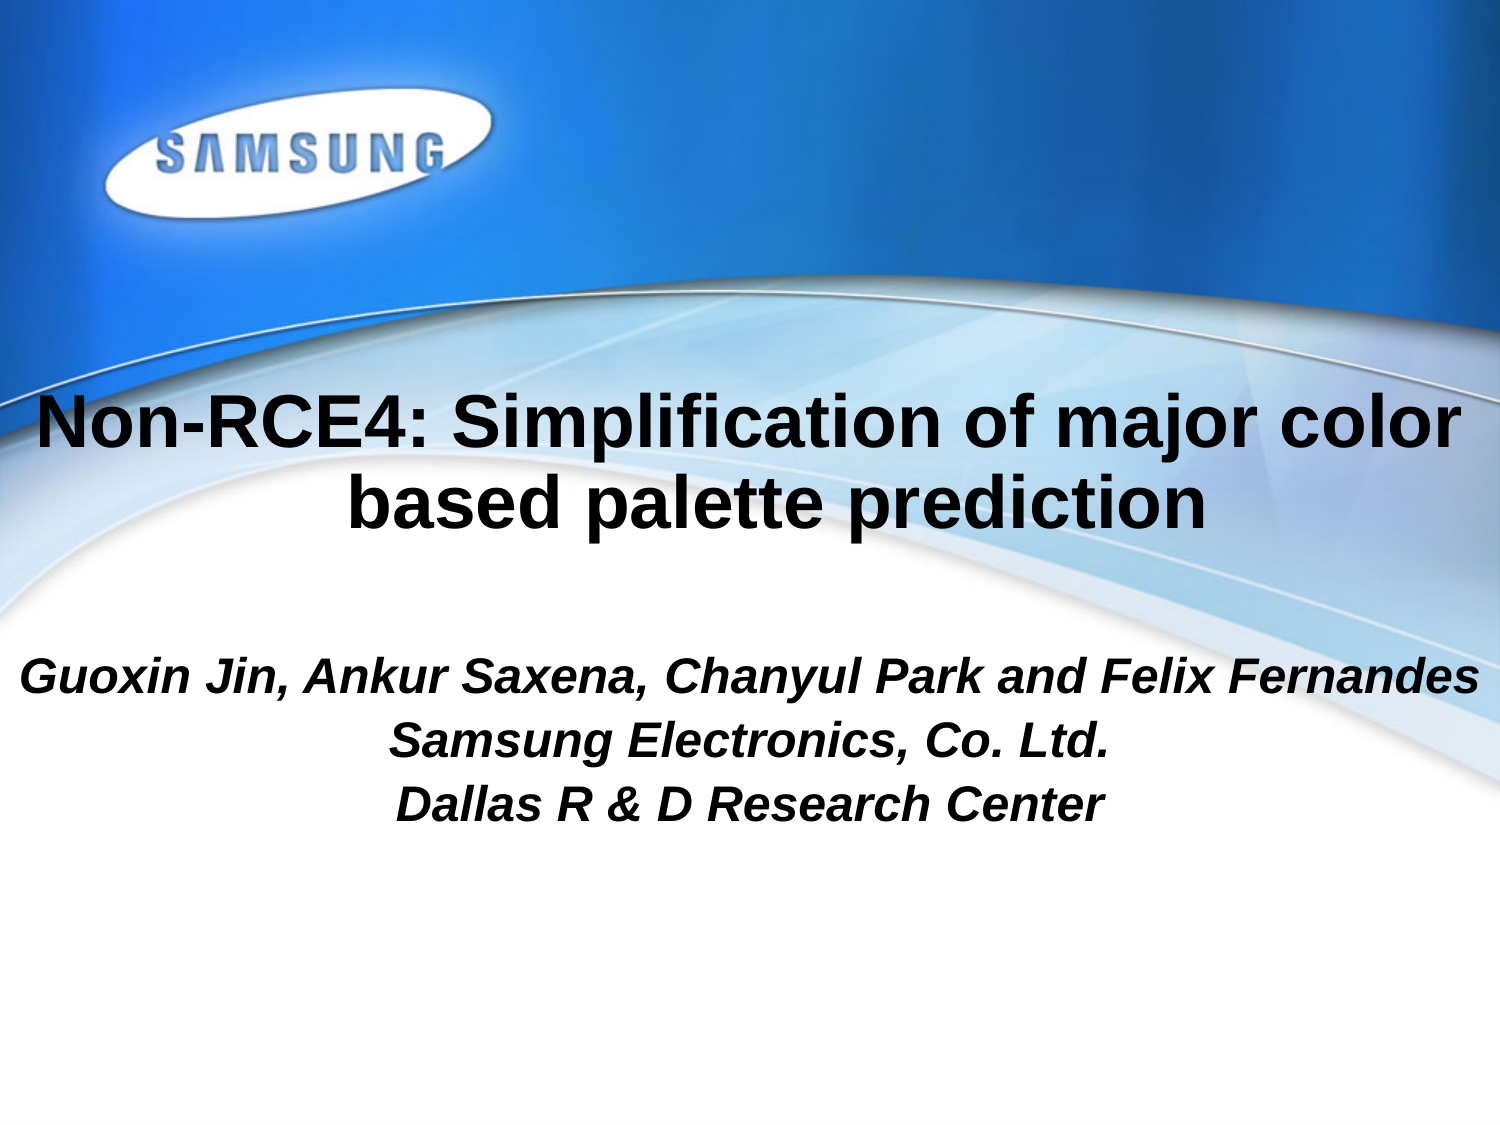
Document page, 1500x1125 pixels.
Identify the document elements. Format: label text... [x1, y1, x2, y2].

picture [0, 663, 1500, 1125]
text_box Non-RCE4: Simplification of major color based palette prediction Guoxin Jin, Ankur Saxena, Chanyul Park and Felix Fernandes Samsung Electronics, Co. Ltd. Dallas R & D Research Center [0, 374, 1500, 663]
picture [0, 0, 1500, 374]
